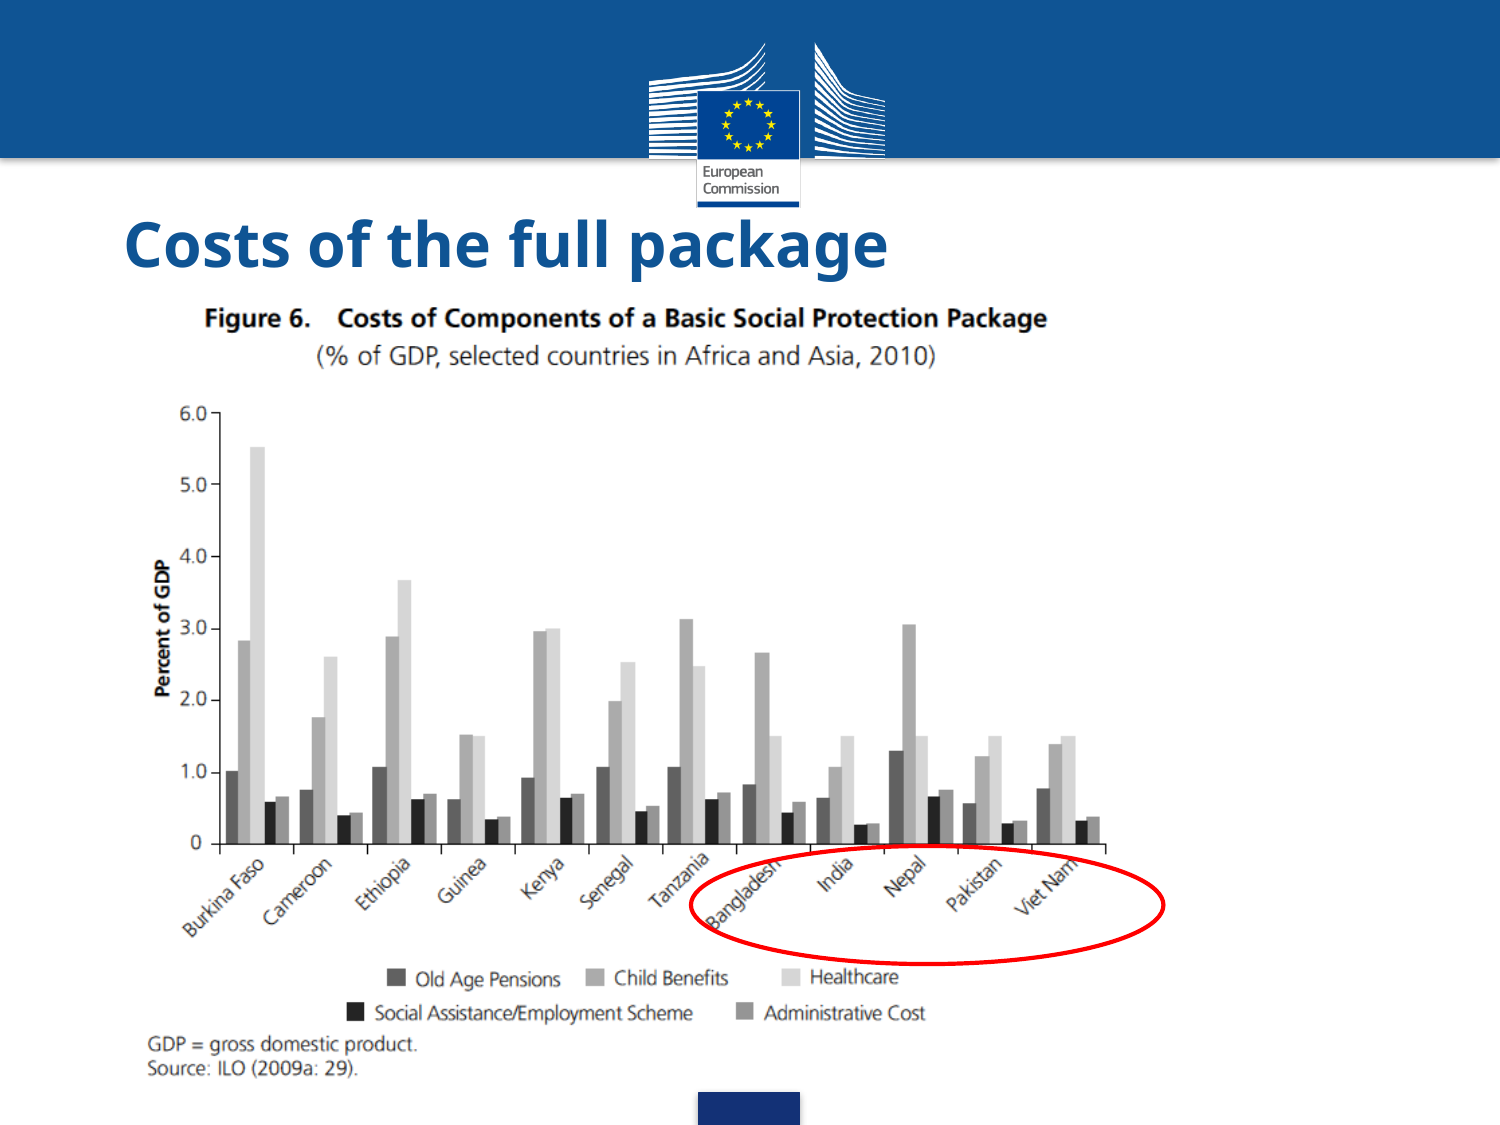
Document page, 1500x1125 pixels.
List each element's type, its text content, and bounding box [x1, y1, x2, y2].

picture [649, 42, 885, 166]
picture [111, 302, 1121, 1087]
text_box [1125, 870, 1166, 940]
title Costs of the full package [49, 166, 1400, 320]
